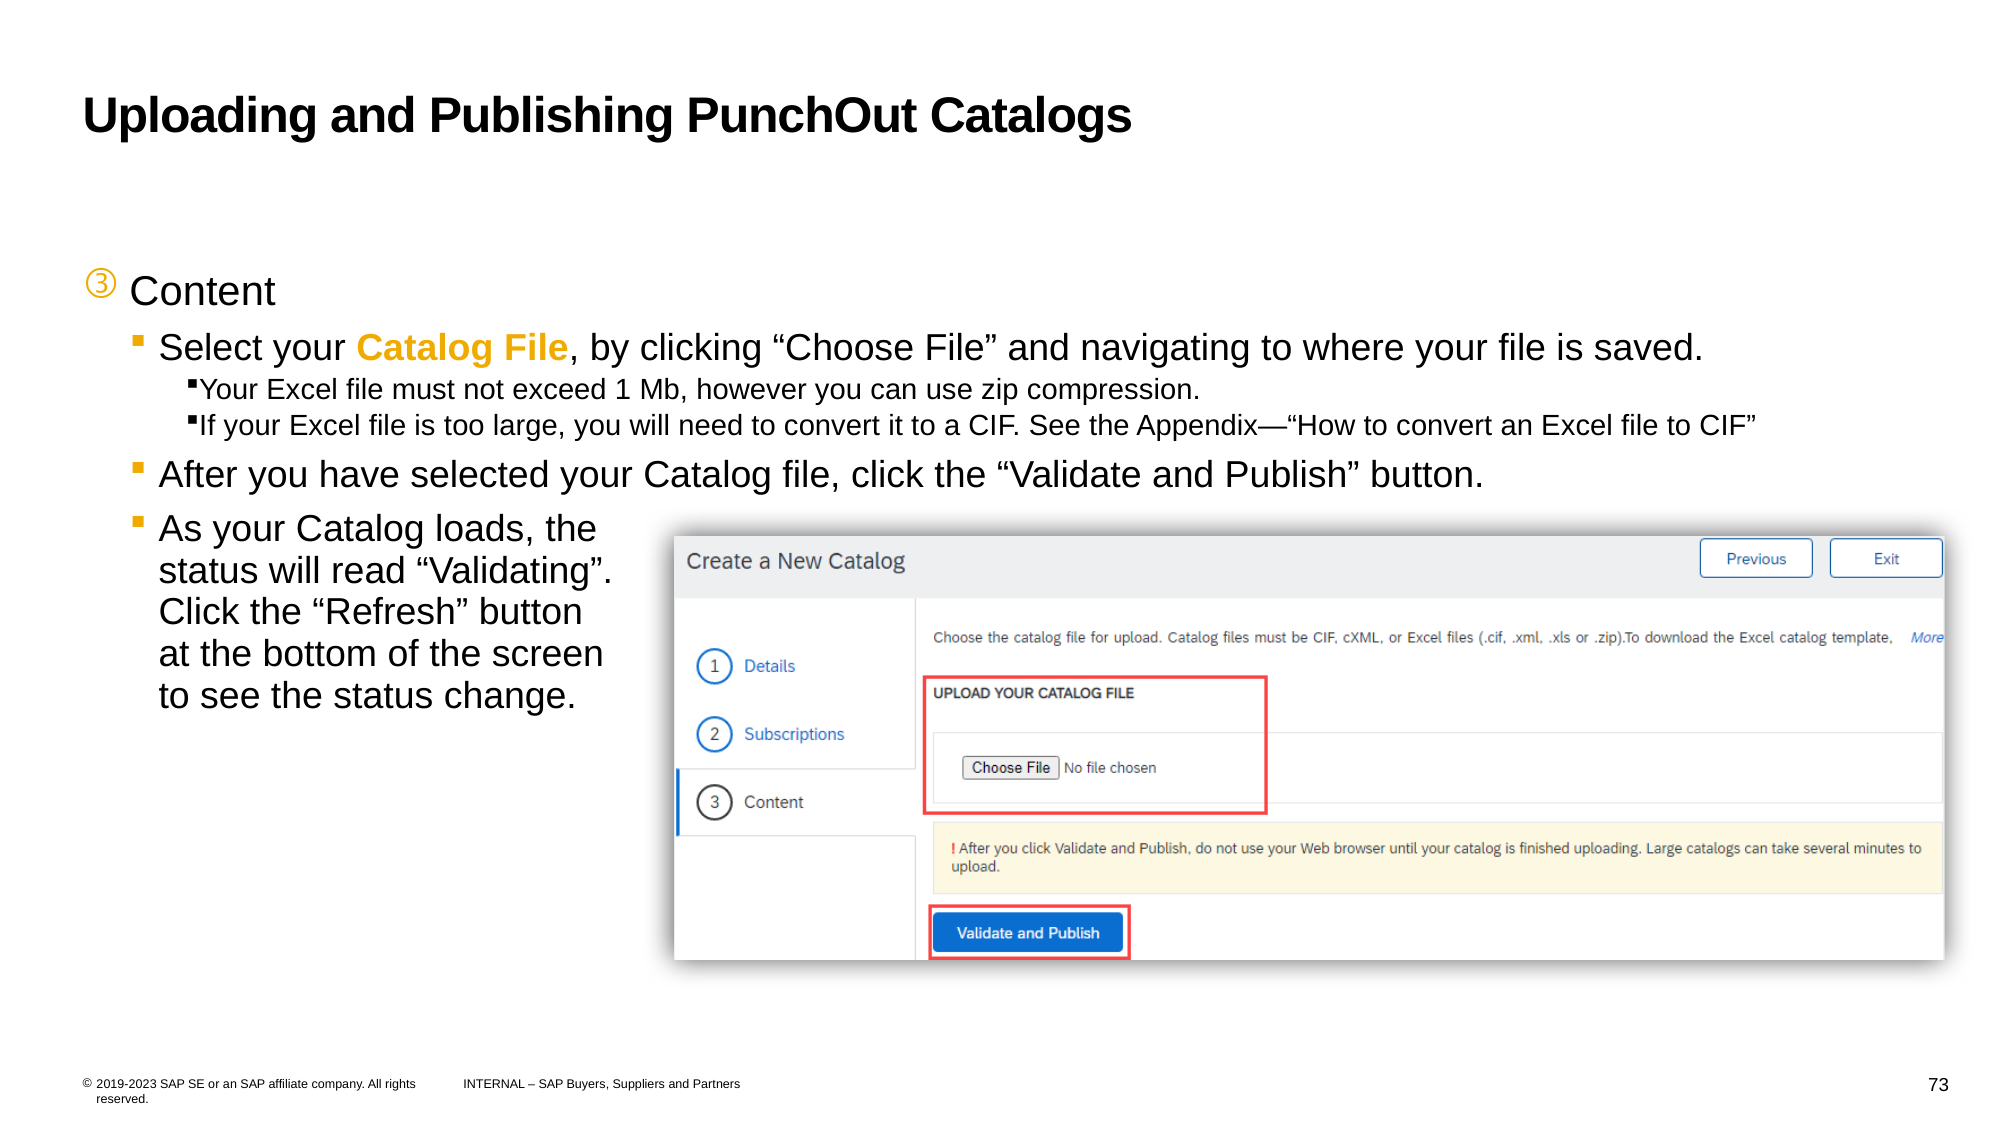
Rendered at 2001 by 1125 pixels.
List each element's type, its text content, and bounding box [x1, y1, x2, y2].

picture [673, 536, 1945, 960]
list Content Select your Catalog File, by clicking “Choose File” and navigating to where your file is saved. Your Excel file must not exceed 1 Mb, however you can use zip compression. If your Excel file is too large, you will need to convert it to a CIF. See the Appendix—“How to convert an Excel file to CIF” After you have selected your Catalog file, click the “Validate and Publish” button. As your Catalog loads, the status will read “Validating”. Click the “Refresh” button at the bottom of the screen to see the status change. [82, 265, 1918, 1040]
title Uploading and Publishing PunchOut Catalogs [82, 82, 1918, 144]
